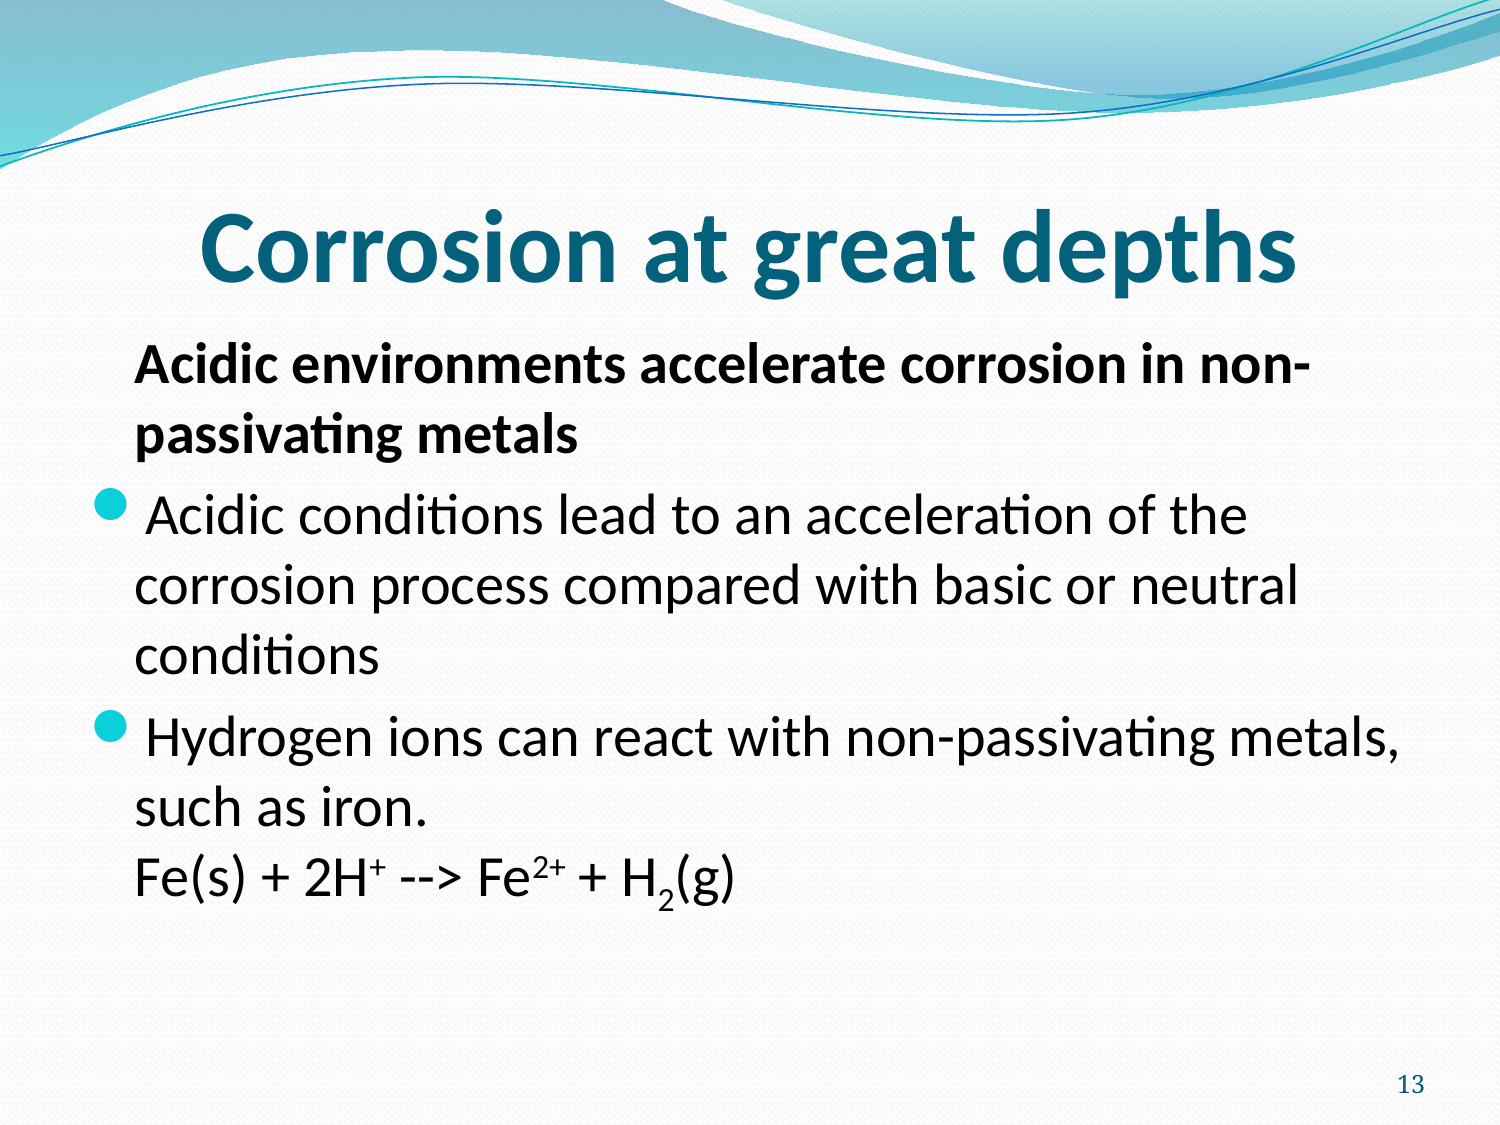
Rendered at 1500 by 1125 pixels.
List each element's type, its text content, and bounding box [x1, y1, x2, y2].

slide_number 13 [1299, 1042, 1425, 1103]
title Corrosion at great depths [75, 115, 1425, 303]
list Acidic environments accelerate corrosion in non-passivating metals Acidic conditions lead to an acceleration of the corrosion process compared with basic or neutral conditions Hydrogen ions can react with non-passivating metals, such as iron. Fe(s) + 2H+ --> Fe2+ + H2(g) [75, 317, 1425, 1038]
